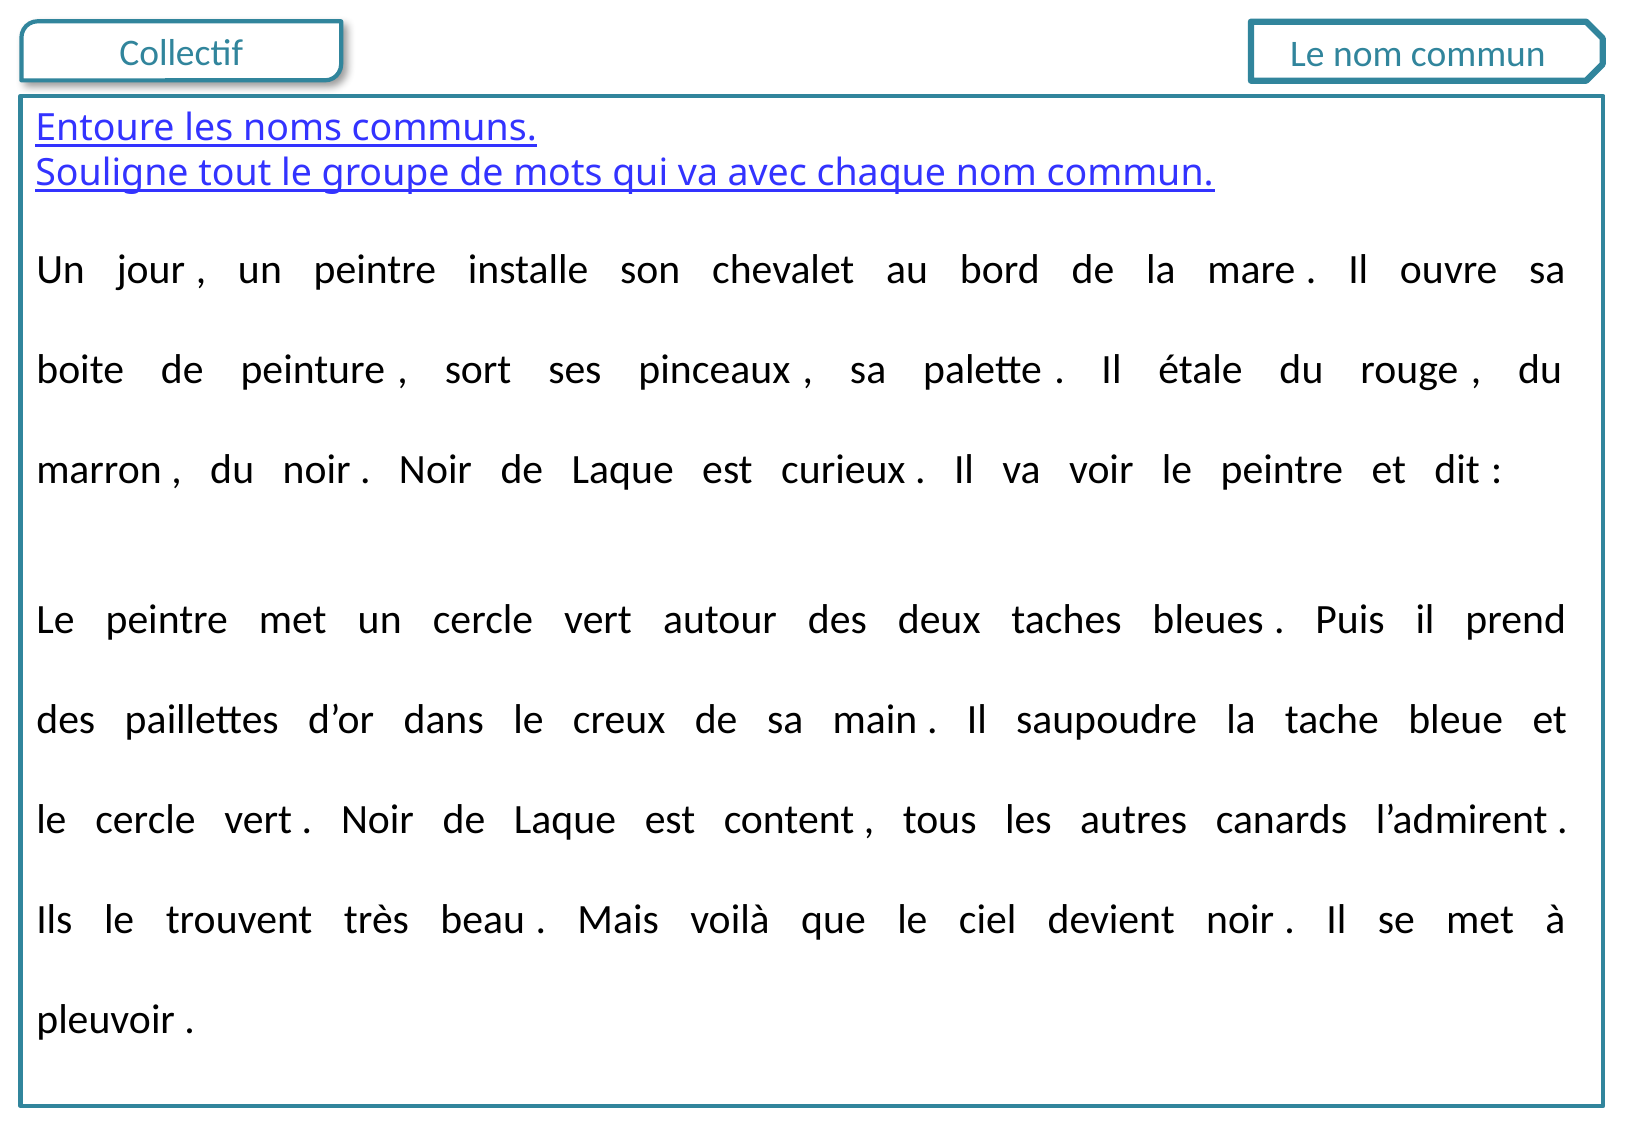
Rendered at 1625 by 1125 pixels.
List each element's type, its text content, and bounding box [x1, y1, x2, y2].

list Entoure les noms communs. Souligne tout le groupe de mots qui va avec chaque nom commun. [18, 94, 1605, 1108]
list Un jour , un peintre installe son chevalet au bord de la mare . Il ouvre sa boite de peinture , sort ses pinceaux , sa palette . Il étale du rouge , du marron , du noir . Noir de Laque est curieux . Il va voir le peintre et dit : Le peintre met un cercle vert autour des deux taches bleues . Puis il prend des paillettes d’or dans le creux de sa main . Il saupoudre la tache bleue et le cercle vert . Noir de Laque est content , tous les autres canards l’admirent . Ils le trouvent très beau . Mais voilà que le ciel devient noir . Il se met à pleuvoir . [21, 184, 1604, 1106]
list Le nom commun [1251, 21, 1585, 81]
